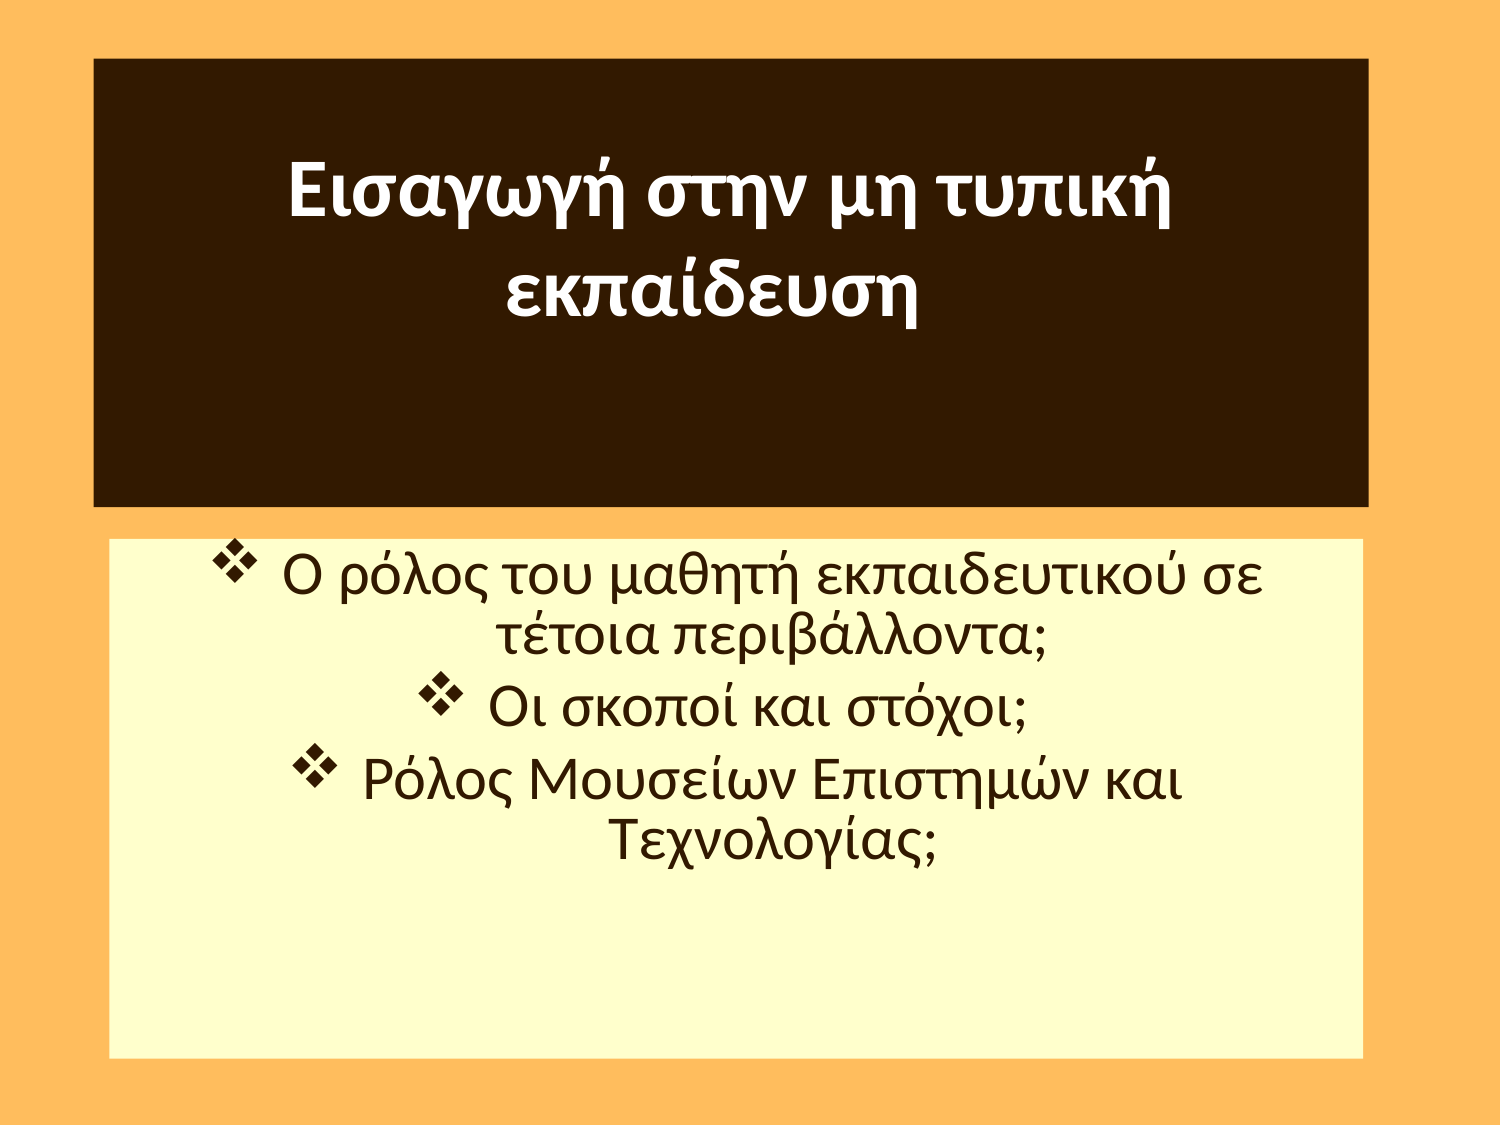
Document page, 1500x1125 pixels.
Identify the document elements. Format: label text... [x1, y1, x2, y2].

title Εισαγωγή στην μη τυπική εκπαίδευση [93, 58, 1369, 508]
subtitle Ο ρόλος του μαθητή εκπαιδευτικού σε τέτοια περιβάλλοντα; Οι σκοποί και στόχοι; Ρόλος Μουσείων Επιστημών και Τεχνολογίας; [109, 538, 1364, 1059]
